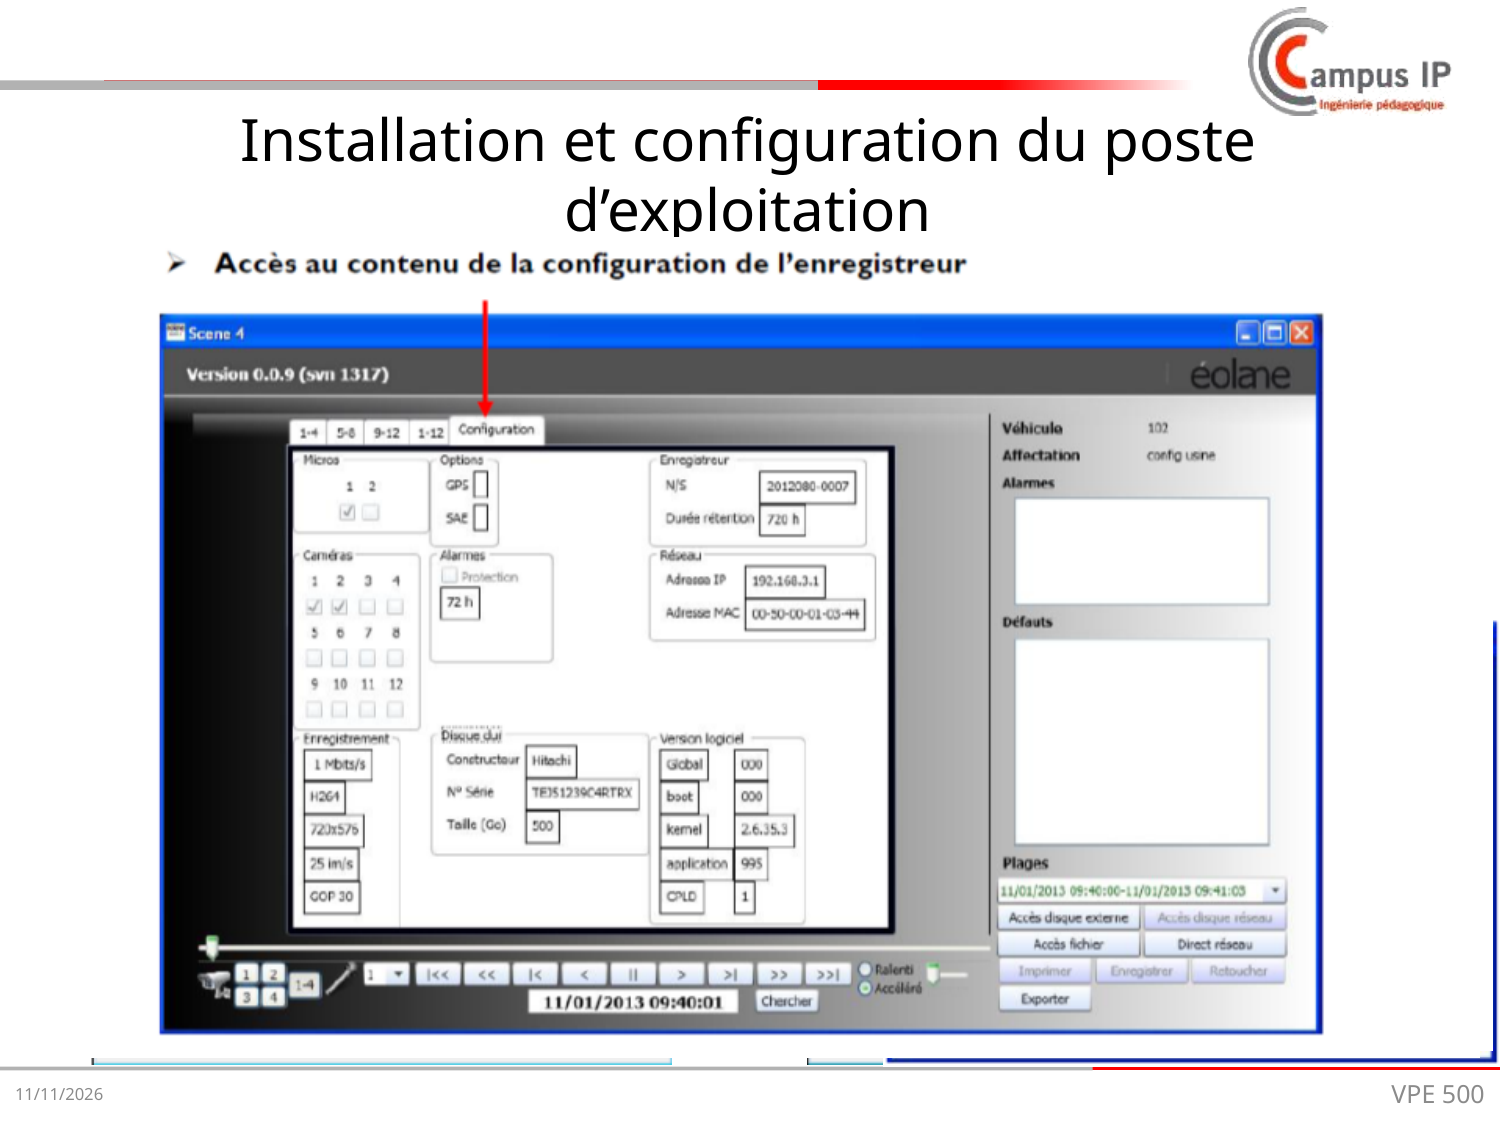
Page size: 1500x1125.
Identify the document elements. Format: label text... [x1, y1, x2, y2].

picture [1248, 7, 1474, 116]
picture [2, 237, 1500, 1068]
footer VPE 500 [1025, 1073, 1500, 1125]
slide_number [0, 1065, 350, 1125]
title Installation et configuration du poste d’exploitation [73, 78, 1424, 236]
